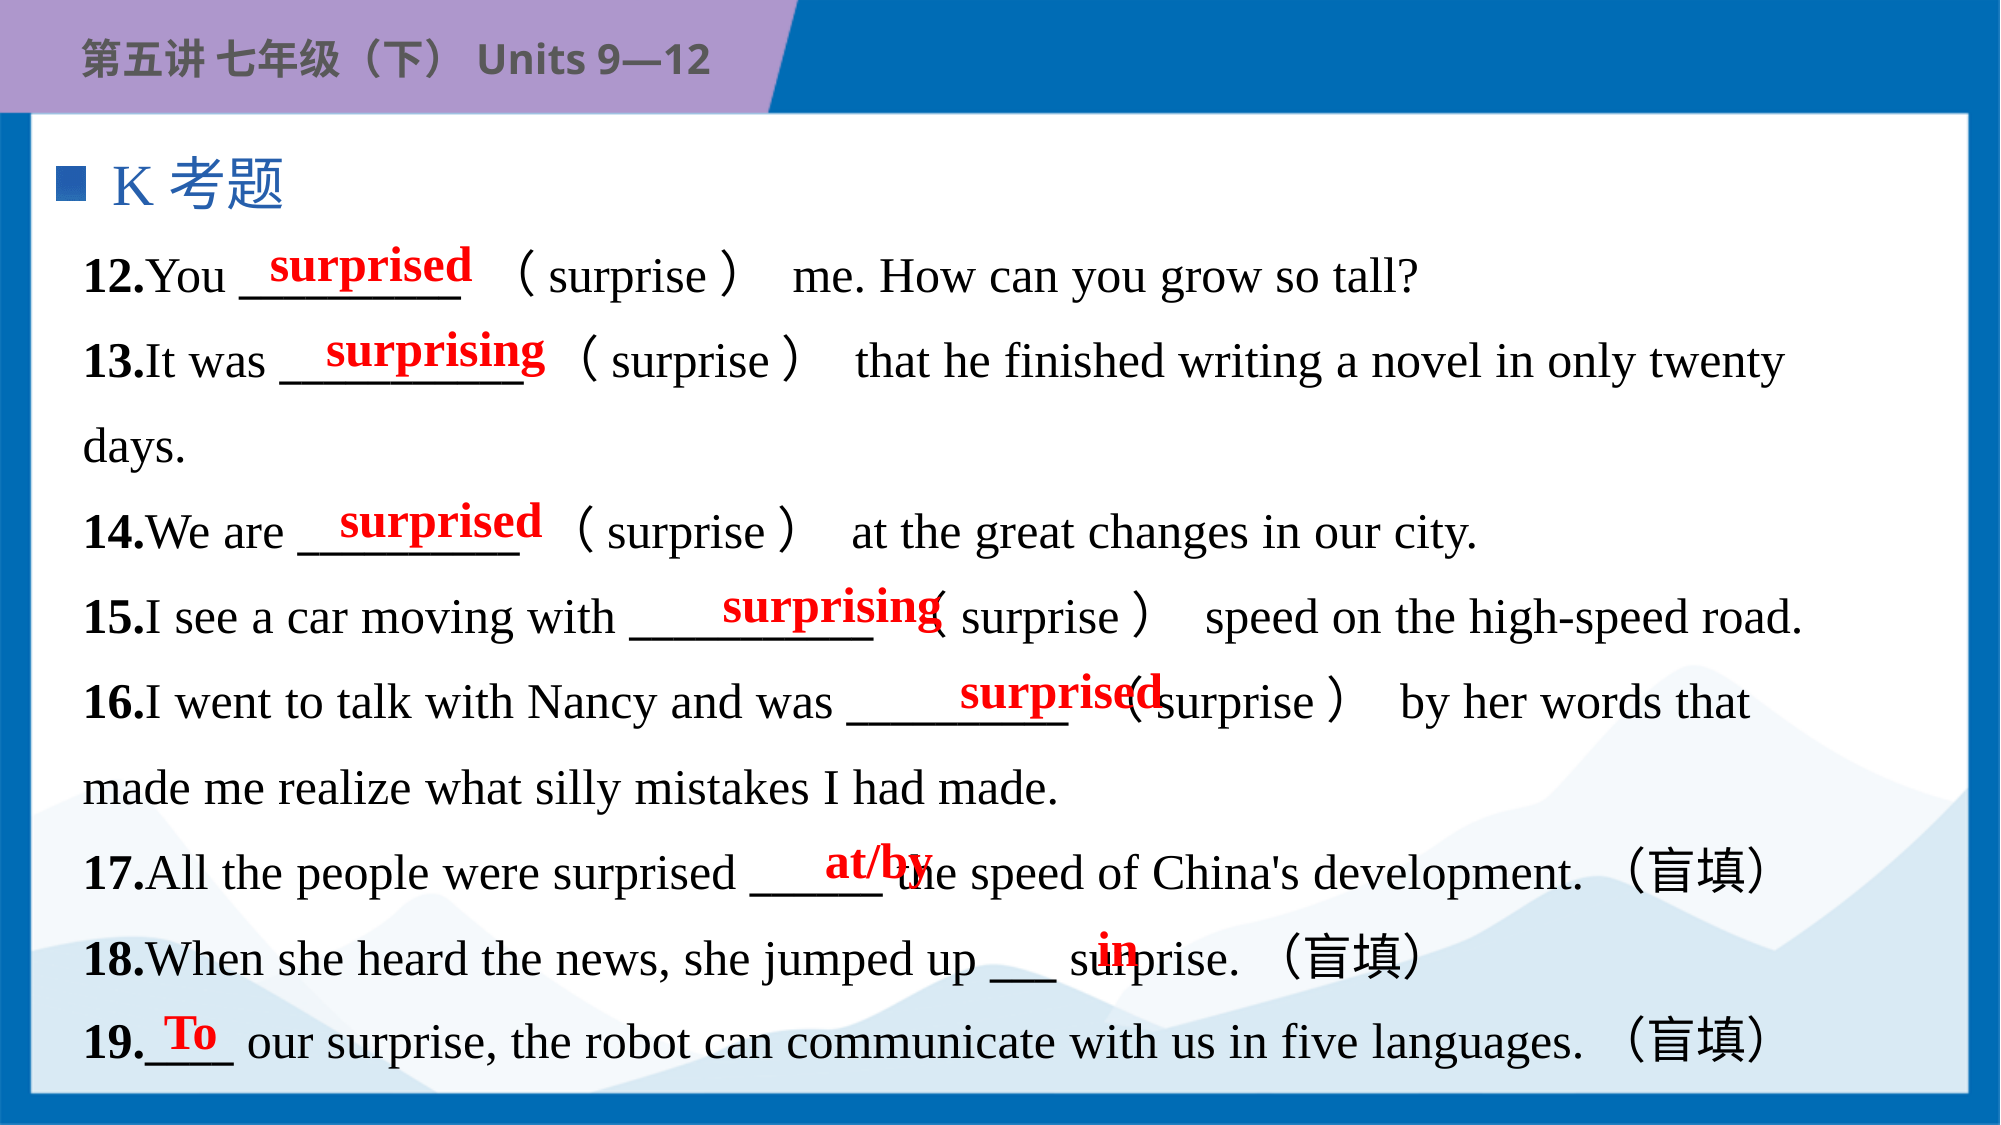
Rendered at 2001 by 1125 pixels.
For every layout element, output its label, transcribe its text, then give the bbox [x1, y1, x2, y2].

picture [0, 0, 2000, 1125]
text_box surprising [704, 551, 961, 626]
text_box surprised [251, 209, 491, 284]
text_box at/by [806, 807, 952, 882]
text_box K考题 [112, 146, 1917, 216]
text_box To [145, 978, 236, 1053]
text_box surprising [308, 295, 564, 369]
text_box 12.You __________ （surprise） me. How can you grow so tall? 13.It was ___________ （surprise） that he finished writing a novel in only twenty days. 14.We are __________ （surprise） at the great changes in our city. 15.I see a car moving with ___________ （surprise） speed on the high-speed road. 16.I went to talk with Nancy and was __________ （surprise） by her words that made me realize what silly mistakes I had made. 17.All the people were surprised ______ the speed of China's development.（盲填） 18.When she heard the news, she jumped up ___ surprise.（盲填） 19.____ our surprise, the robot can communicate with us in five languages.（盲填） [82, 216, 1917, 1061]
text_box surprised [321, 465, 561, 540]
text_box in [1078, 895, 1157, 969]
text_box surprised [942, 636, 1182, 711]
